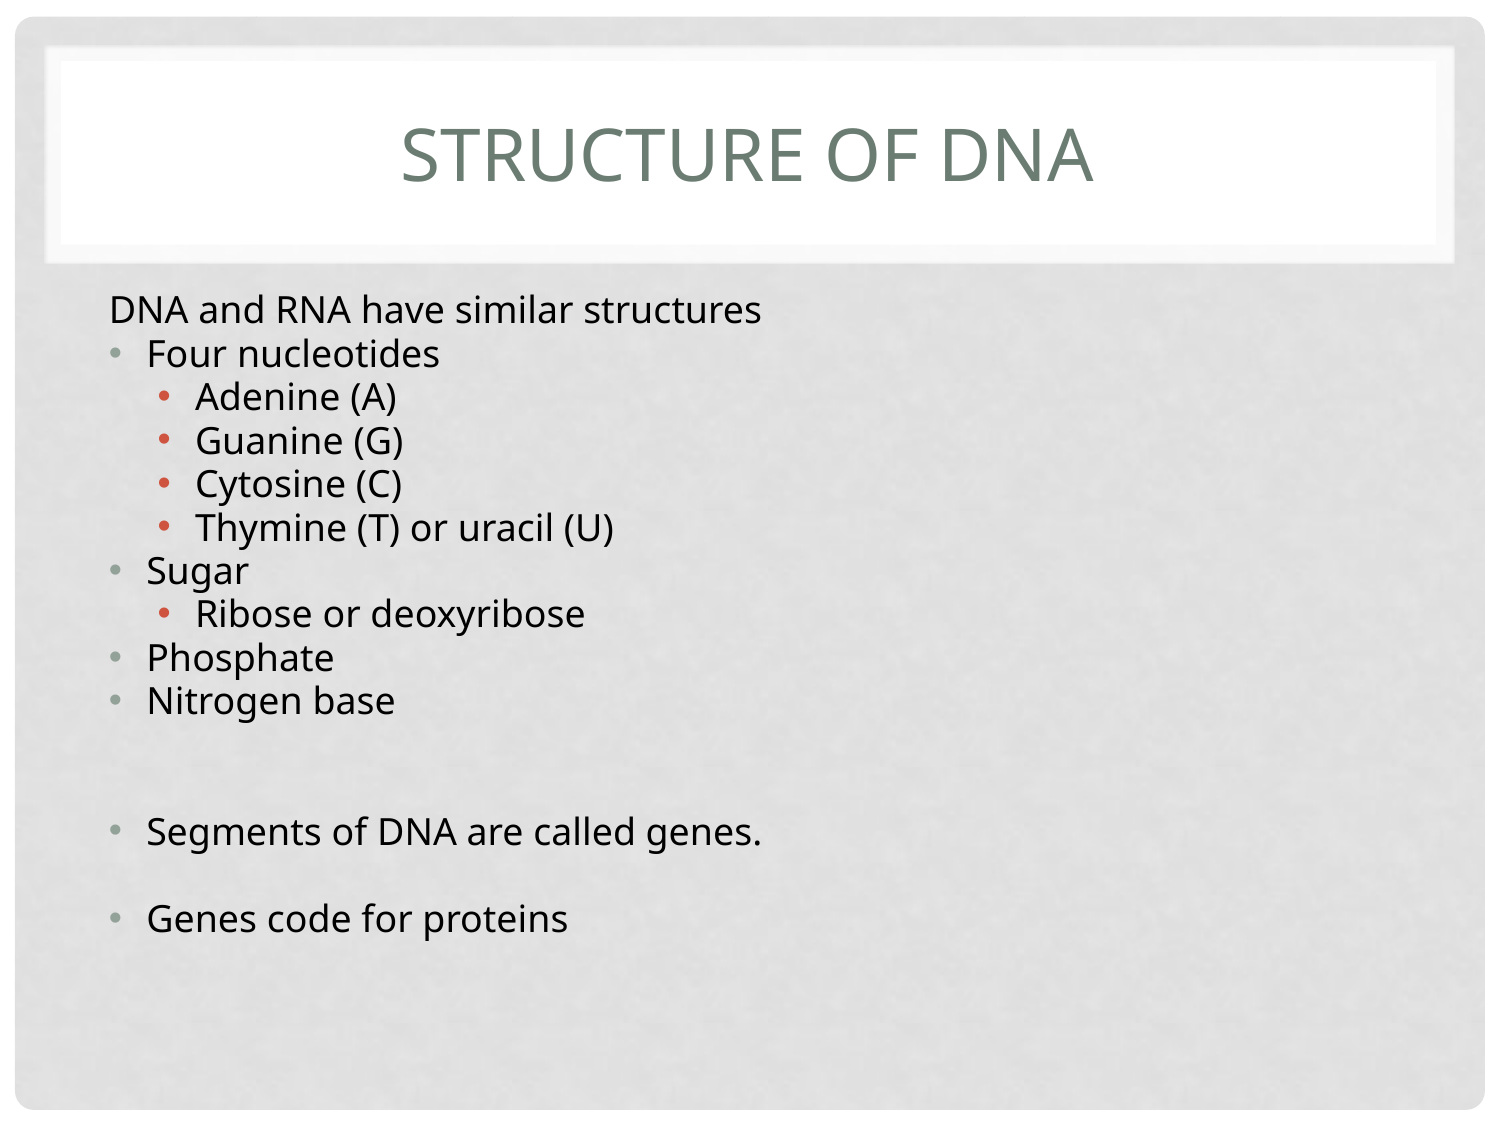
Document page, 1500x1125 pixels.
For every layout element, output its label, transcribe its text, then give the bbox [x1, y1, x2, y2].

list DNA and RNA have similar structures Four nucleotides Adenine (A) Guanine (G) Cytosine (C) Thymine (T) or uracil (U) Sugar Ribose or deoxyribose Phosphate Nitrogen base Segments of DNA are called genes. Genes code for proteins [75, 287, 1425, 1005]
title Structure of DNA [69, 66, 1425, 238]
